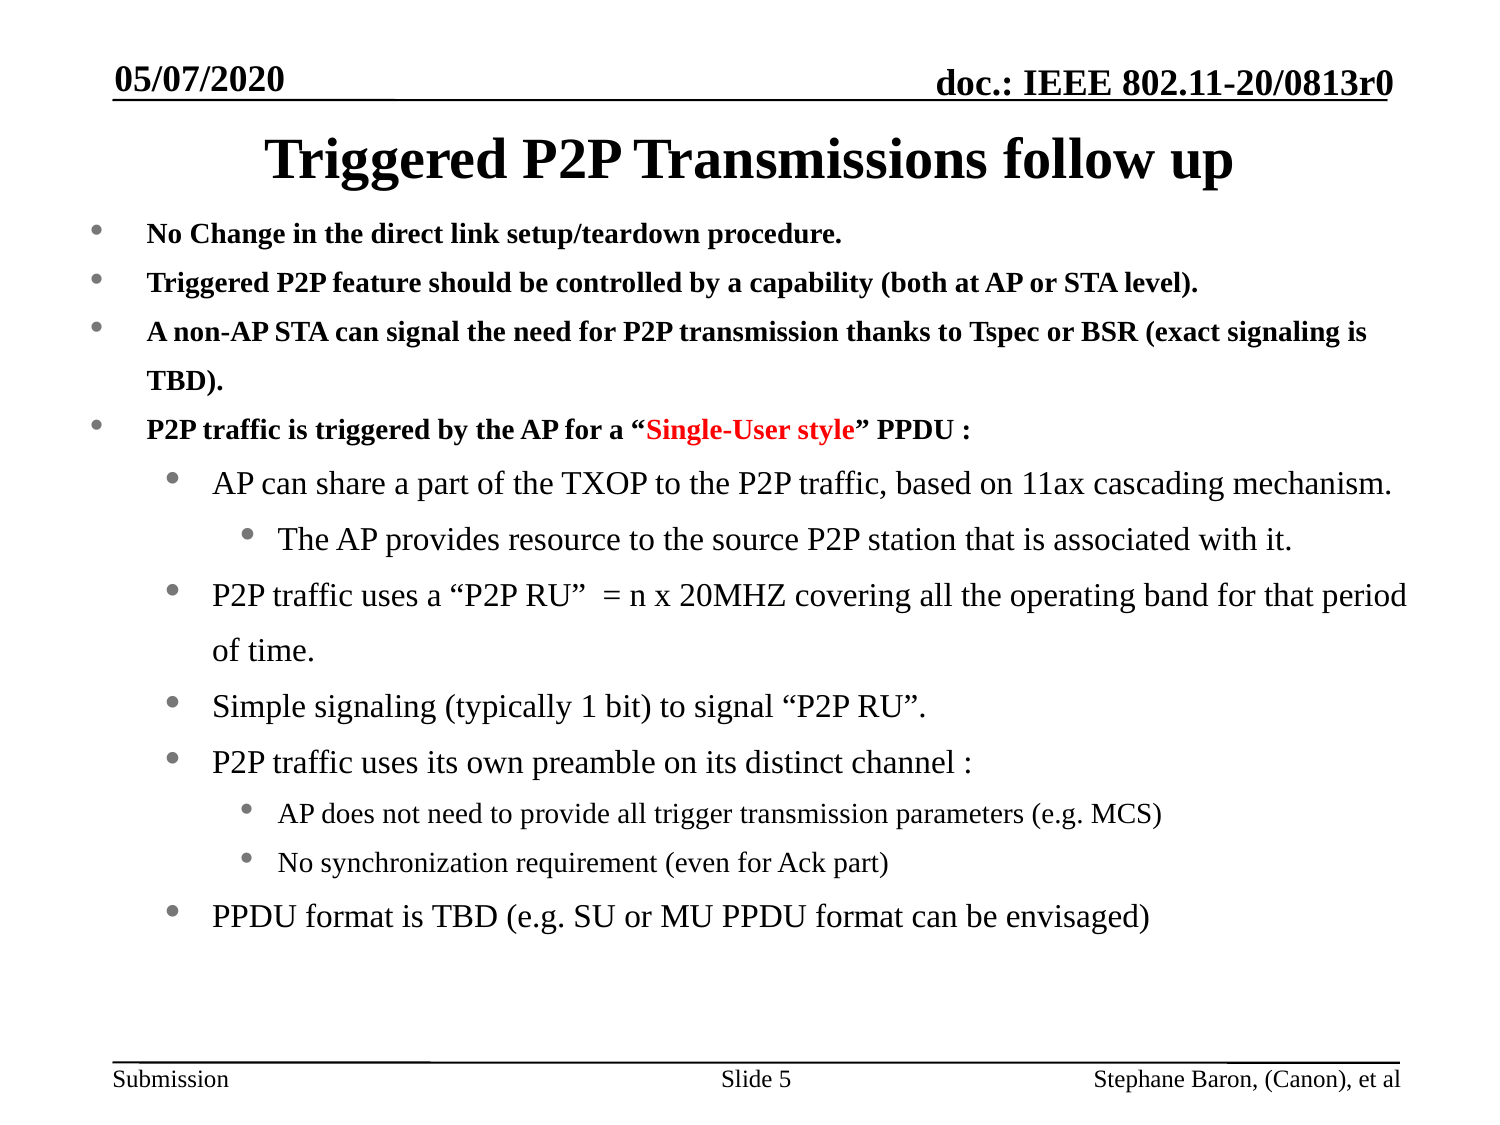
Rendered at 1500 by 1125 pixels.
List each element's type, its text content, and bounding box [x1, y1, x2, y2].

text_box No Change in the direct link setup/teardown procedure. Triggered P2P feature should be controlled by a capability (both at AP or STA level). A non-AP STA can signal the need for P2P transmission thanks to Tspec or BSR (exact signaling is TBD). P2P traffic is triggered by the AP for a “Single-User style” PPDU : AP can share a part of the TXOP to the P2P traffic, based on 11ax cascading mechanism. The AP provides resource to the source P2P station that is associated with it. P2P traffic uses a “P2P RU” = n x 20MHZ covering all the operating band for that period of time. Simple signaling (typically 1 bit) to signal “P2P RU”. P2P traffic uses its own preamble on its distinct channel : AP does not need to provide all trigger transmission parameters (e.g. MCS) No synchronization requirement (even for Ack part) PPDU format is TBD (e.g. SU or MU PPDU format can be envisaged) [75, 193, 1425, 1057]
slide_number Slide 5 [712, 1061, 800, 1123]
footer Stephane Baron, (Canon), et al [878, 1061, 1402, 1093]
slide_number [114, 54, 423, 100]
title Triggered P2P Transmissions follow up [49, 91, 1451, 219]
